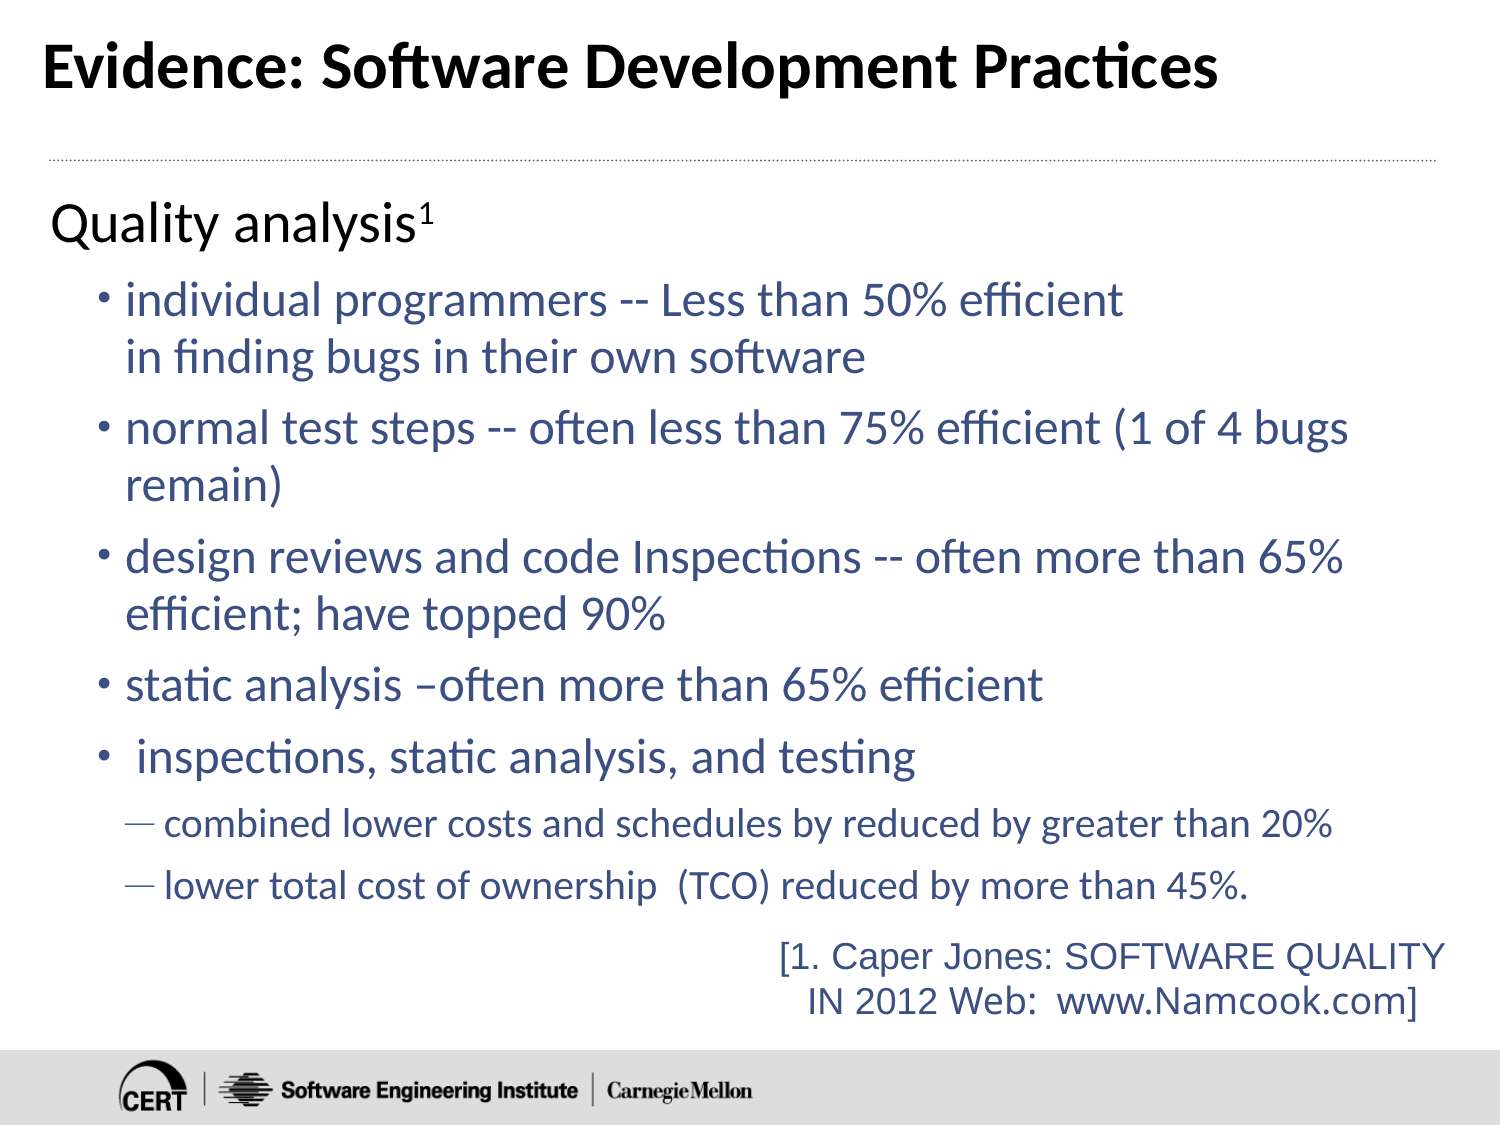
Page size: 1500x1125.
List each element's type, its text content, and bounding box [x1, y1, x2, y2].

list Quality analysis1 individual programmers -- Less than 50% efficient in finding bugs in their own software normal test steps -- often less than 75% efficient (1 of 4 bugs remain) design reviews and code Inspections -- often more than 65% efficient; have topped 90% static analysis –often more than 65% efficient inspections, static analysis, and testing combined lower costs and schedules by reduced by greater than 20% lower total cost of ownership (TCO) reduced by more than 45%. [49, 187, 1438, 1001]
text_box [1. Caper Jones: SOFTWARE QUALITY IN 2012 Web: www.Namcook.com] [762, 924, 1463, 1030]
picture [102, 1056, 765, 1117]
title Evidence: Software Development Practices [42, 37, 1434, 155]
